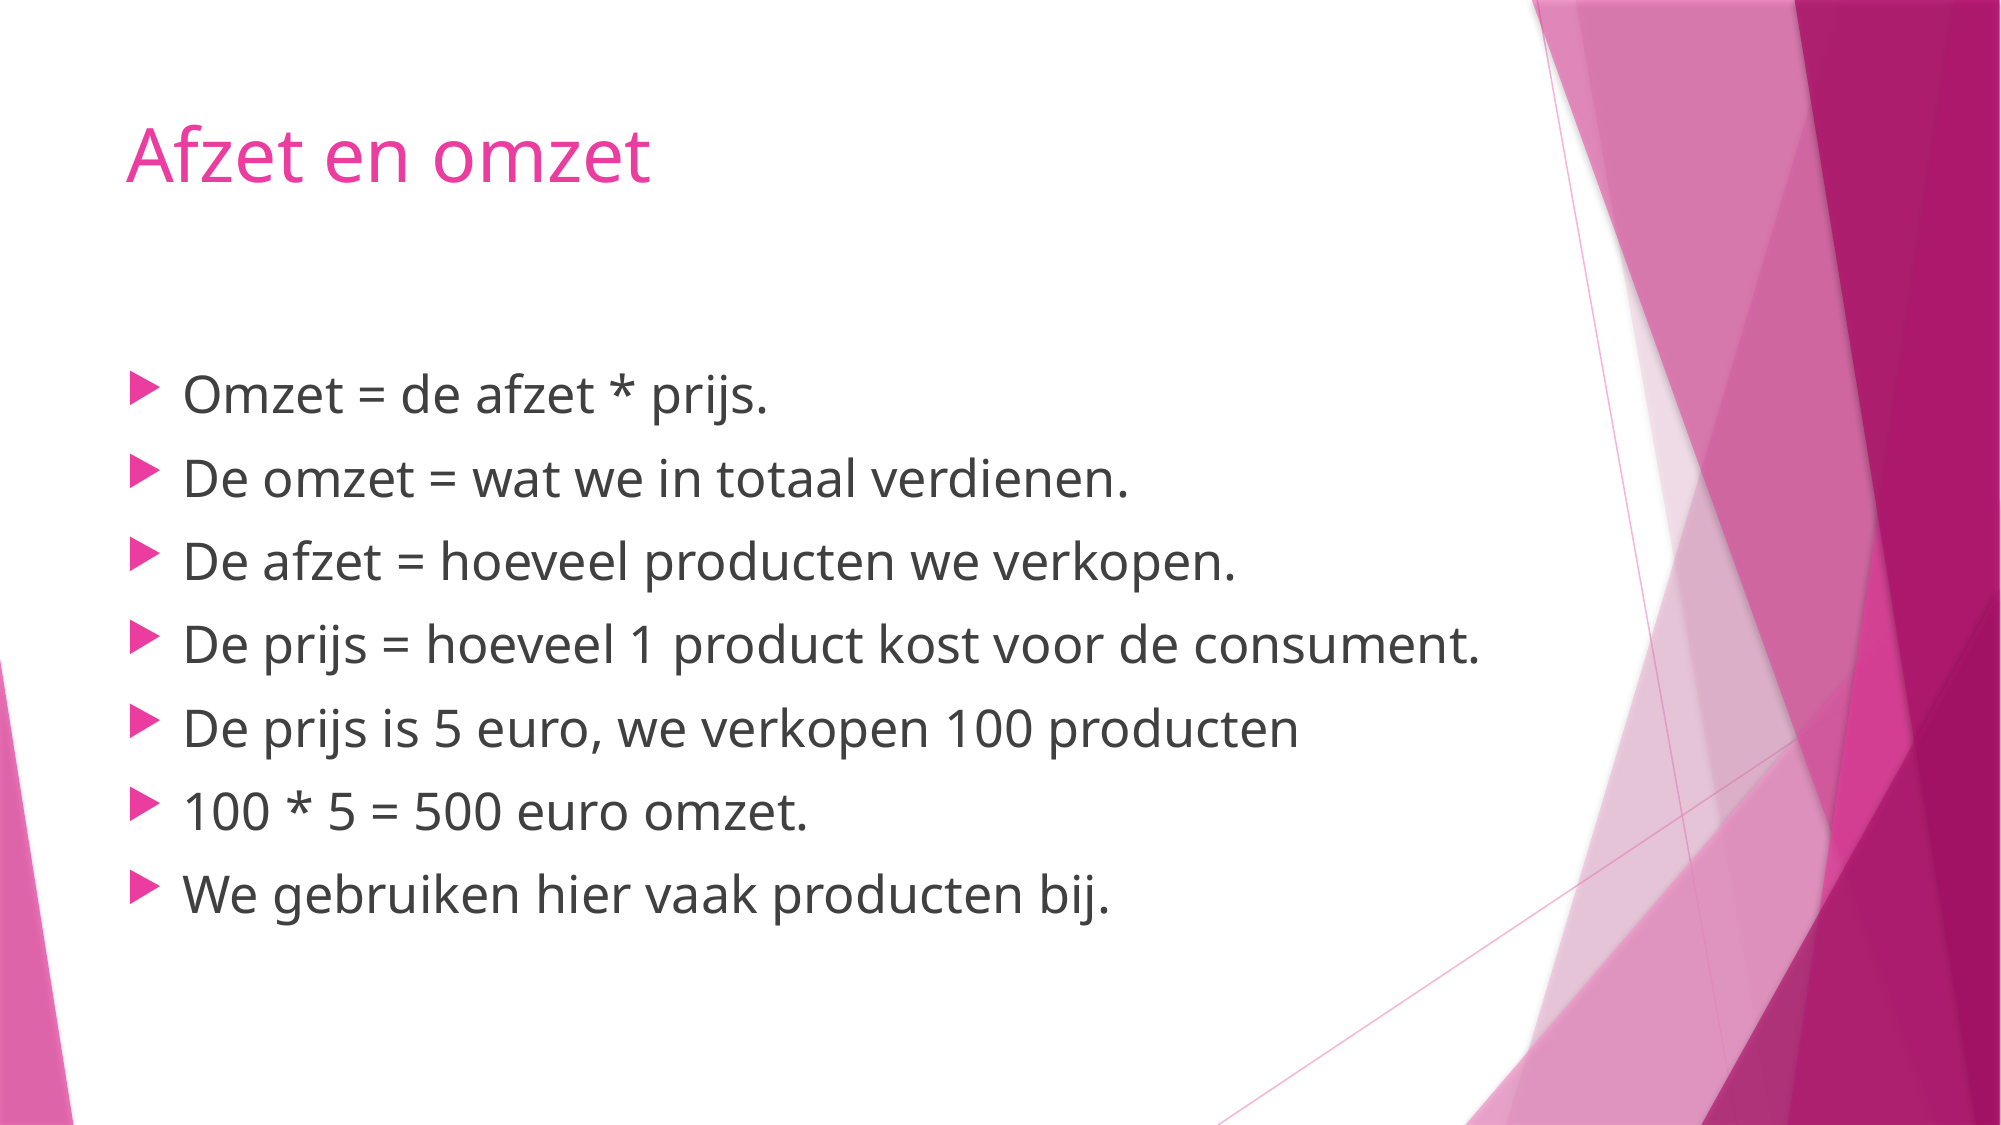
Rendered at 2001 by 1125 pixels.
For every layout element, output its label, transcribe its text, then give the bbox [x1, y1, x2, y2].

list Omzet = de afzet * prijs. De omzet = wat we in totaal verdienen. De afzet = hoeveel producten we verkopen. De prijs = hoeveel 1 product kost voor de consument. De prijs is 5 euro, we verkopen 100 producten 100 * 5 = 500 euro omzet. We gebruiken hier vaak producten bij. [111, 354, 1522, 992]
title Afzet en omzet [111, 99, 1522, 317]
